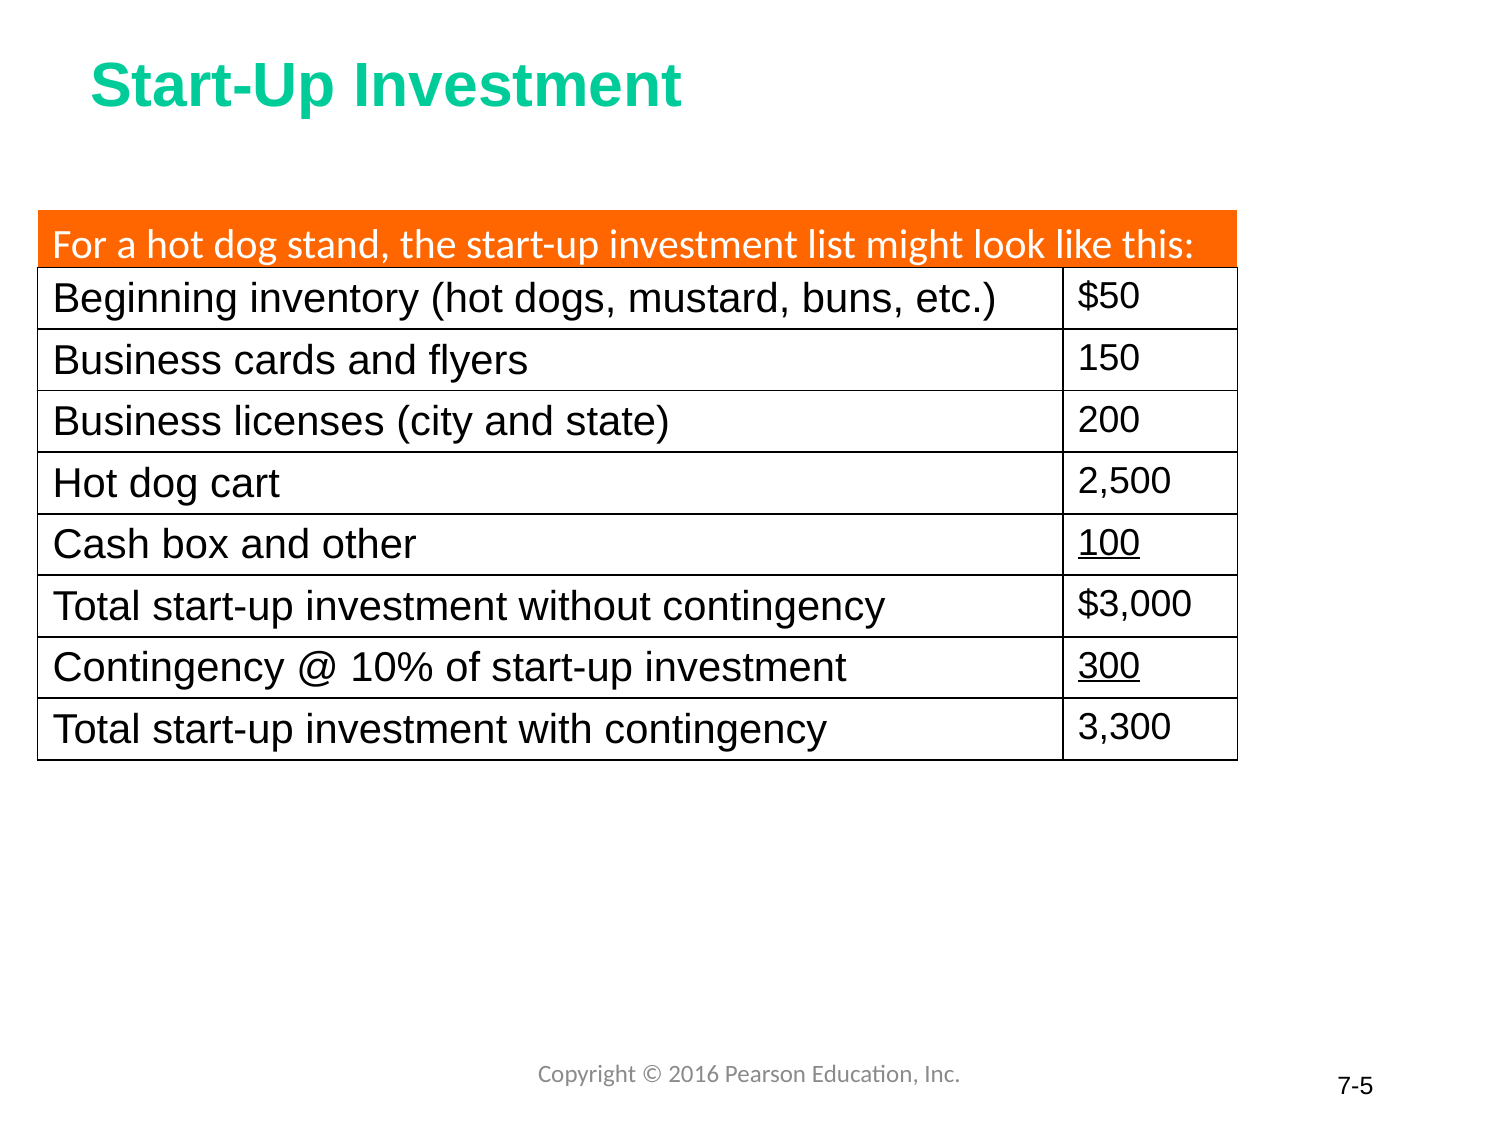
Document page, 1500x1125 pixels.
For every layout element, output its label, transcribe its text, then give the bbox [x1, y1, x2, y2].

table_cell Hot dog cart [38, 453, 1062, 513]
table_cell 100 [1064, 515, 1237, 574]
table_header Beginning inventory (hot dogs, mustard, buns, etc.) [38, 268, 1062, 328]
table_cell 200 [1064, 391, 1237, 451]
table_cell 300 [1064, 638, 1237, 697]
table_cell 3,300 [1064, 699, 1237, 759]
table_cell $3,000 [1064, 576, 1237, 636]
table_cell 150 [1064, 330, 1237, 390]
table_header $50 [1064, 268, 1237, 328]
text_box For a hot dog stand, the start-up investment list might look like this: [37, 209, 1238, 267]
footer Copyright © 2016 Pearson Education, Inc. [512, 1042, 988, 1103]
table_cell Business cards and flyers [38, 330, 1062, 390]
table_cell Business licenses (city and state) [38, 391, 1062, 451]
title Start-Up Investment [75, 0, 1425, 175]
table_cell Total start-up investment with contingency [38, 699, 1062, 759]
table_cell Cash box and other [38, 515, 1062, 574]
table_cell Contingency @ 10% of start-up investment [38, 638, 1062, 697]
table_cell Total start-up investment without contingency [38, 576, 1062, 636]
table_cell 2,500 [1064, 453, 1237, 513]
